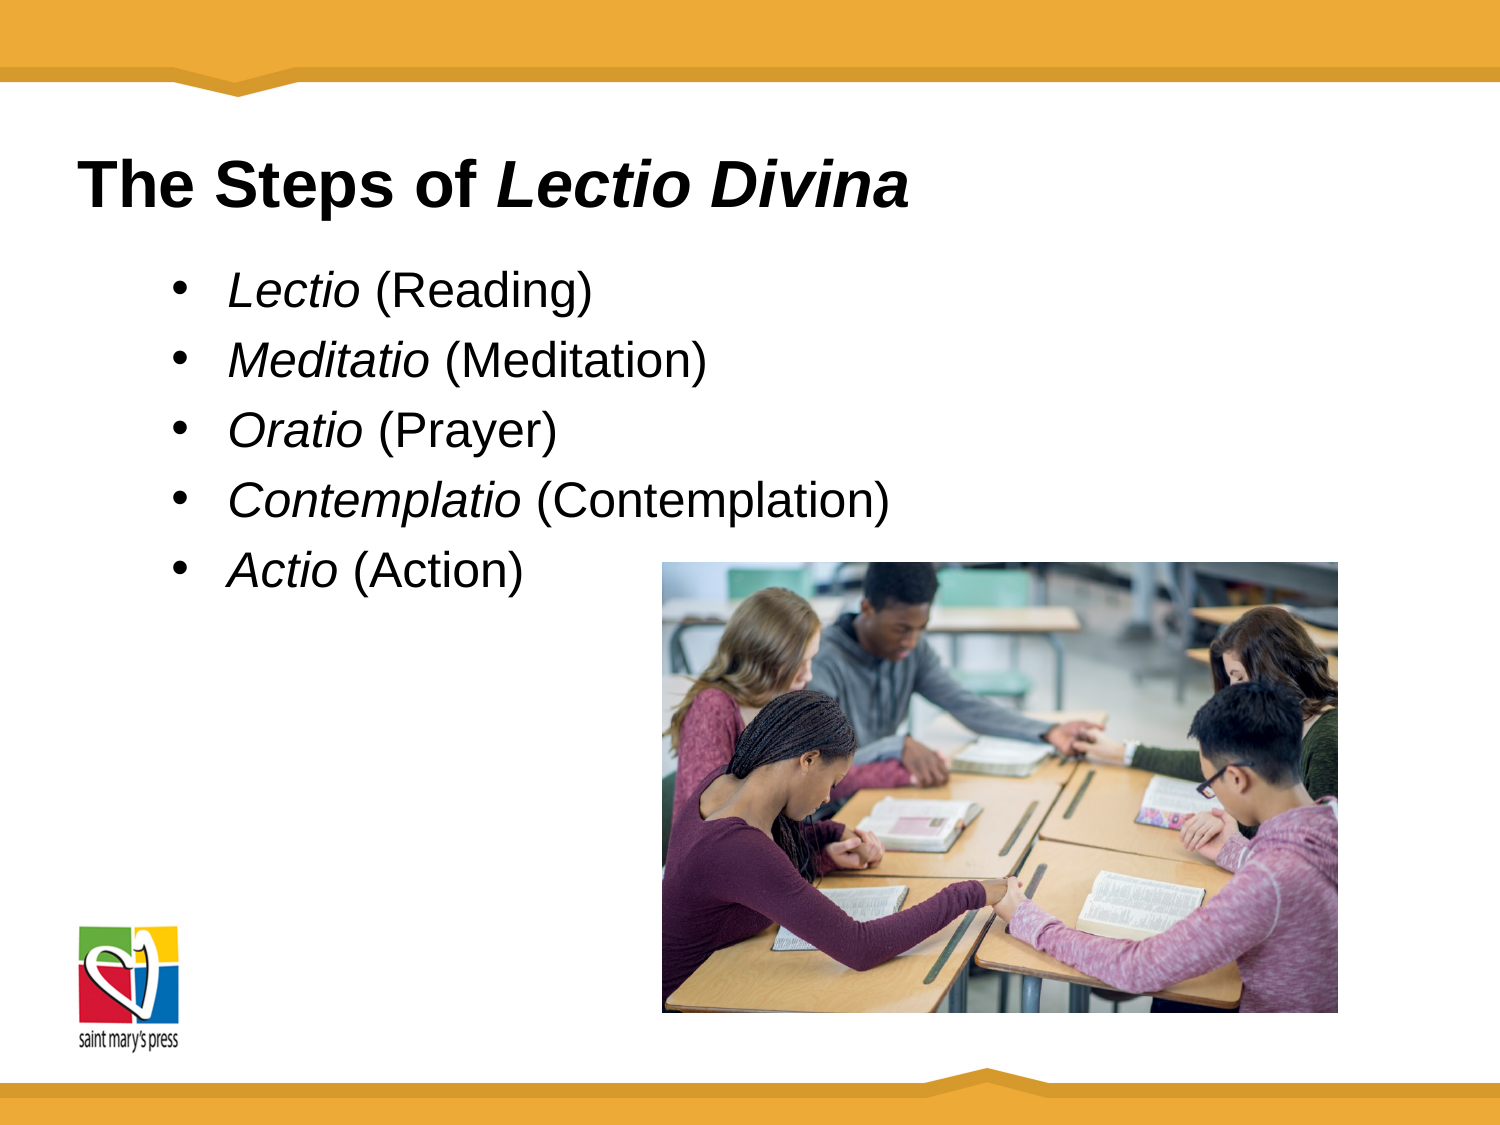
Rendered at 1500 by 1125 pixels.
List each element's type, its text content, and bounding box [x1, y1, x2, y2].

title The Steps of Lectio Divina [62, 137, 1454, 225]
text_box Lectio (Reading) Meditatio (Meditation) Oratio (Prayer) Contemplatio (Contemplation) Actio (Action) [156, 249, 1269, 941]
picture [0, 0, 1500, 1125]
